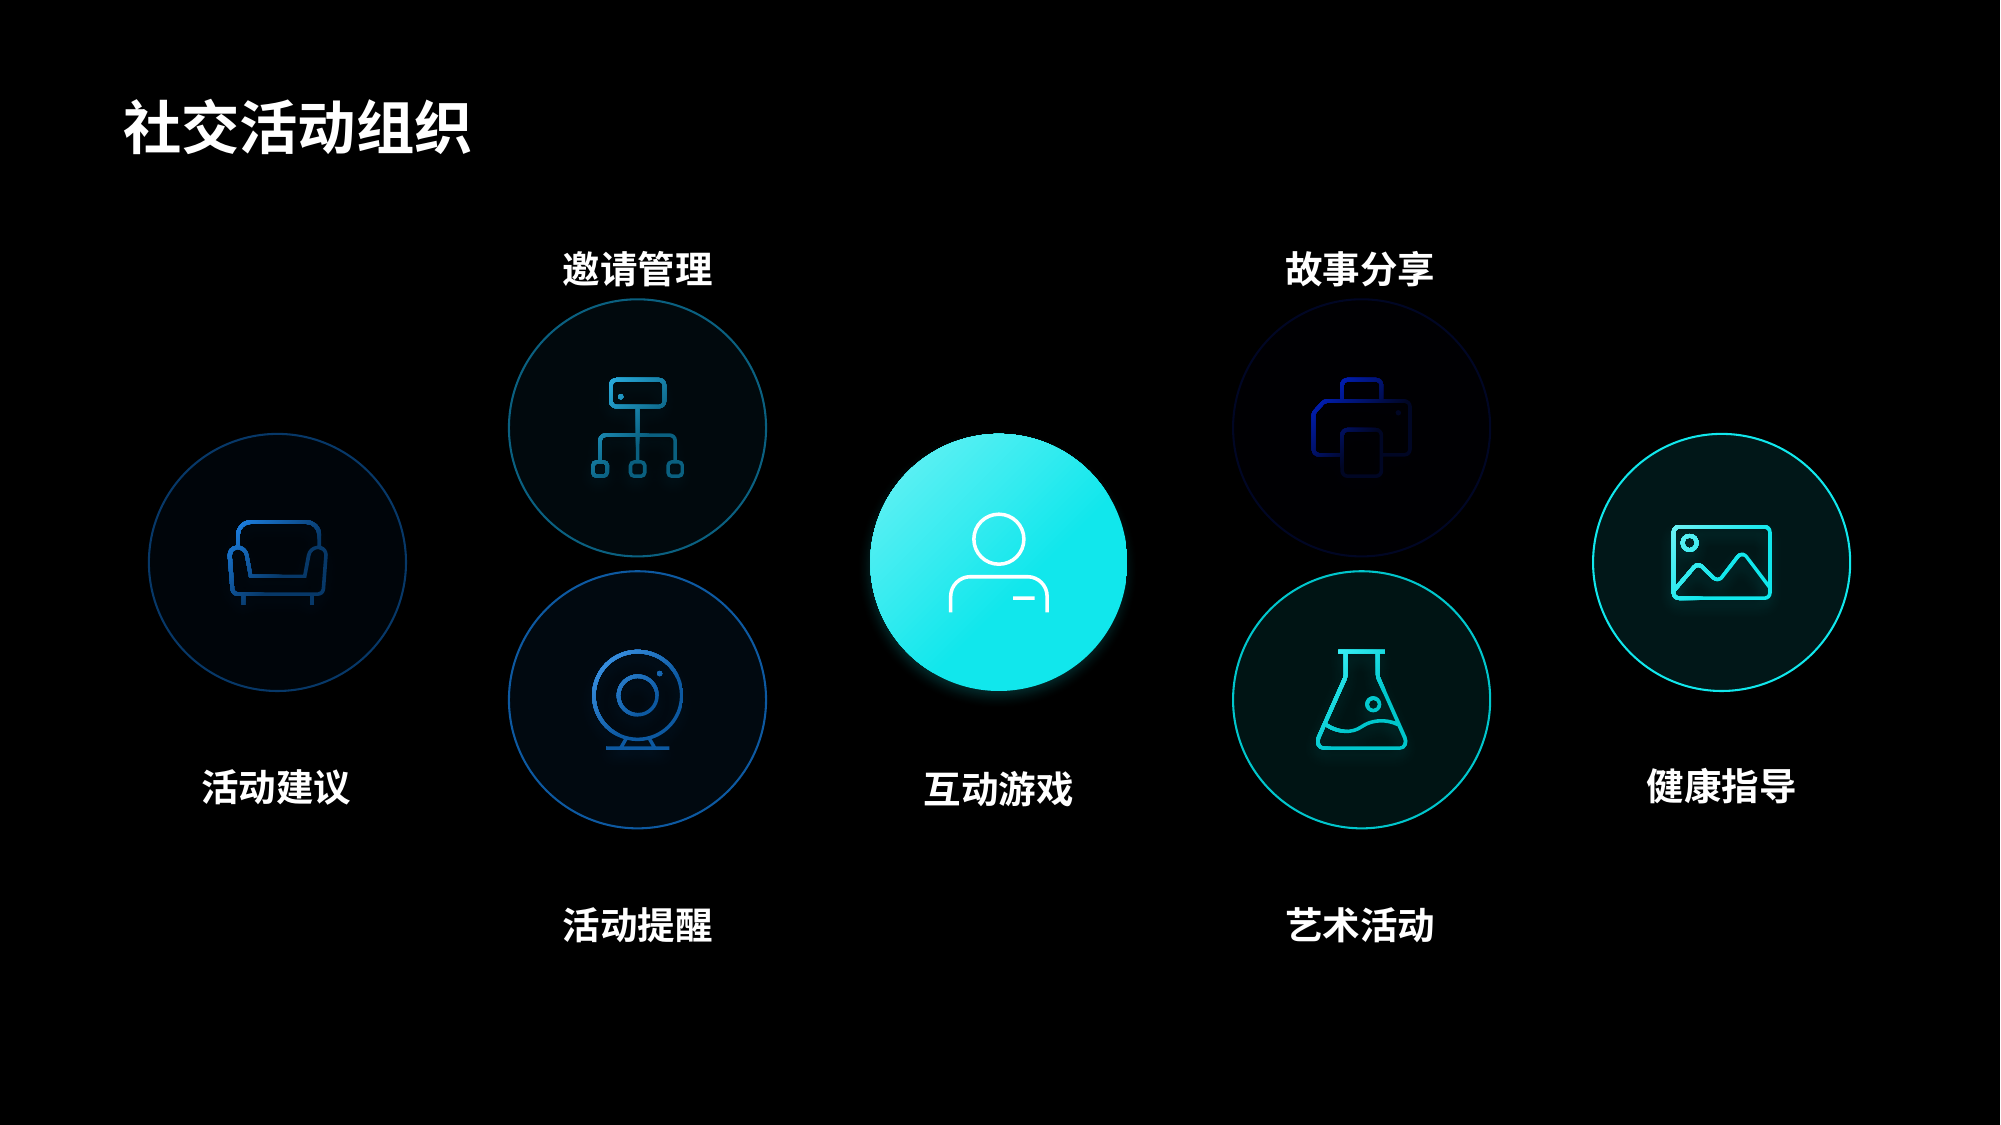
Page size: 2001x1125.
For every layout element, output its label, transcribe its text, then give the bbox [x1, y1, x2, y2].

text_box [108, 185, 1890, 955]
title 社交活动组织 [108, 21, 1890, 169]
